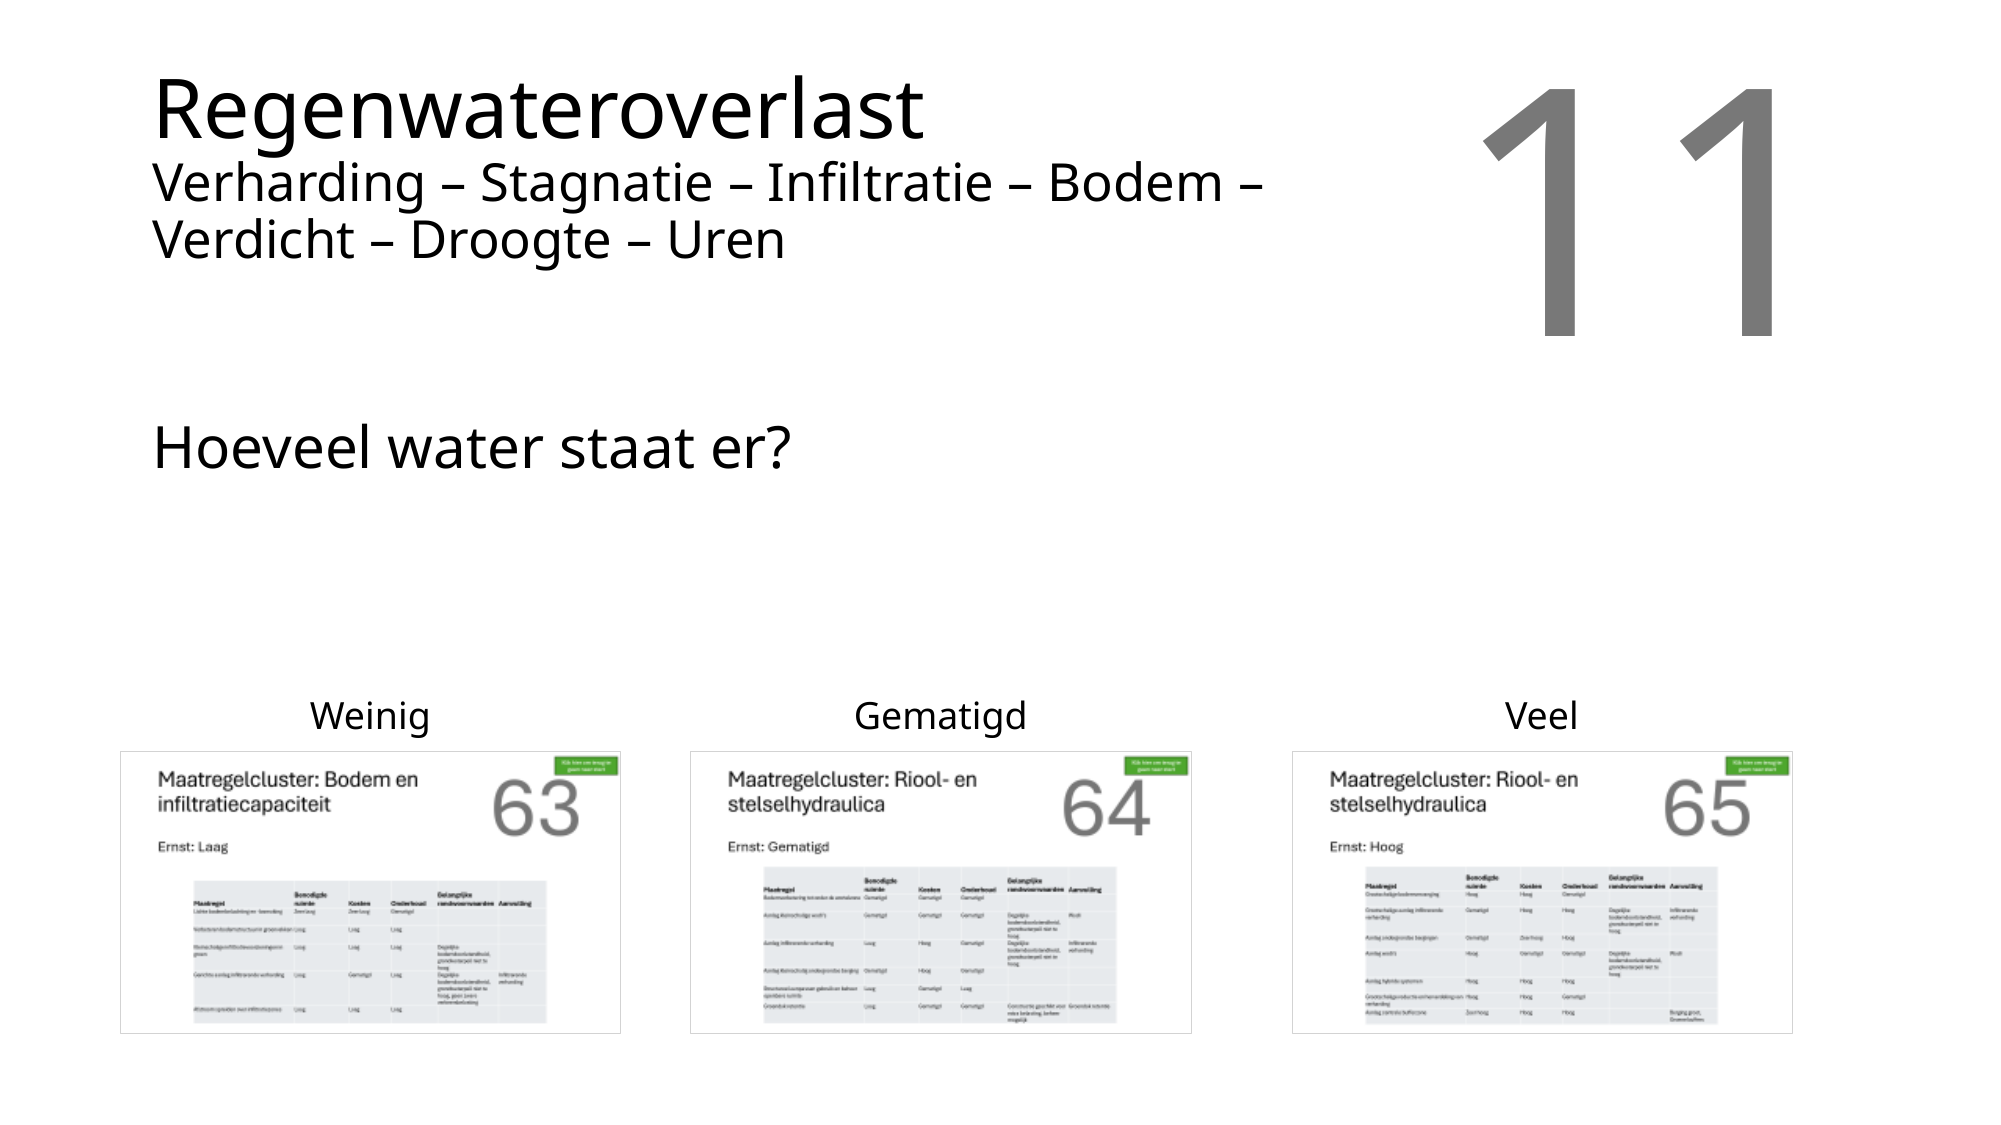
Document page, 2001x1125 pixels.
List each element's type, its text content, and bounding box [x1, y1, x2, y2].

list Hoeveel water staat er? [137, 410, 1863, 552]
text_box Veel [1313, 684, 1771, 745]
slide_number 11 [1396, 59, 1863, 393]
text_box Gematigd [712, 684, 1170, 745]
picture [1293, 752, 1792, 1033]
text_box Weinig [153, 684, 588, 745]
picture [121, 752, 620, 1033]
title Regenwateroverlast Verharding – Stagnatie – Infiltratie – Bodem – Verdicht – Droogte – Uren [137, 59, 1360, 278]
picture [691, 752, 1191, 1033]
